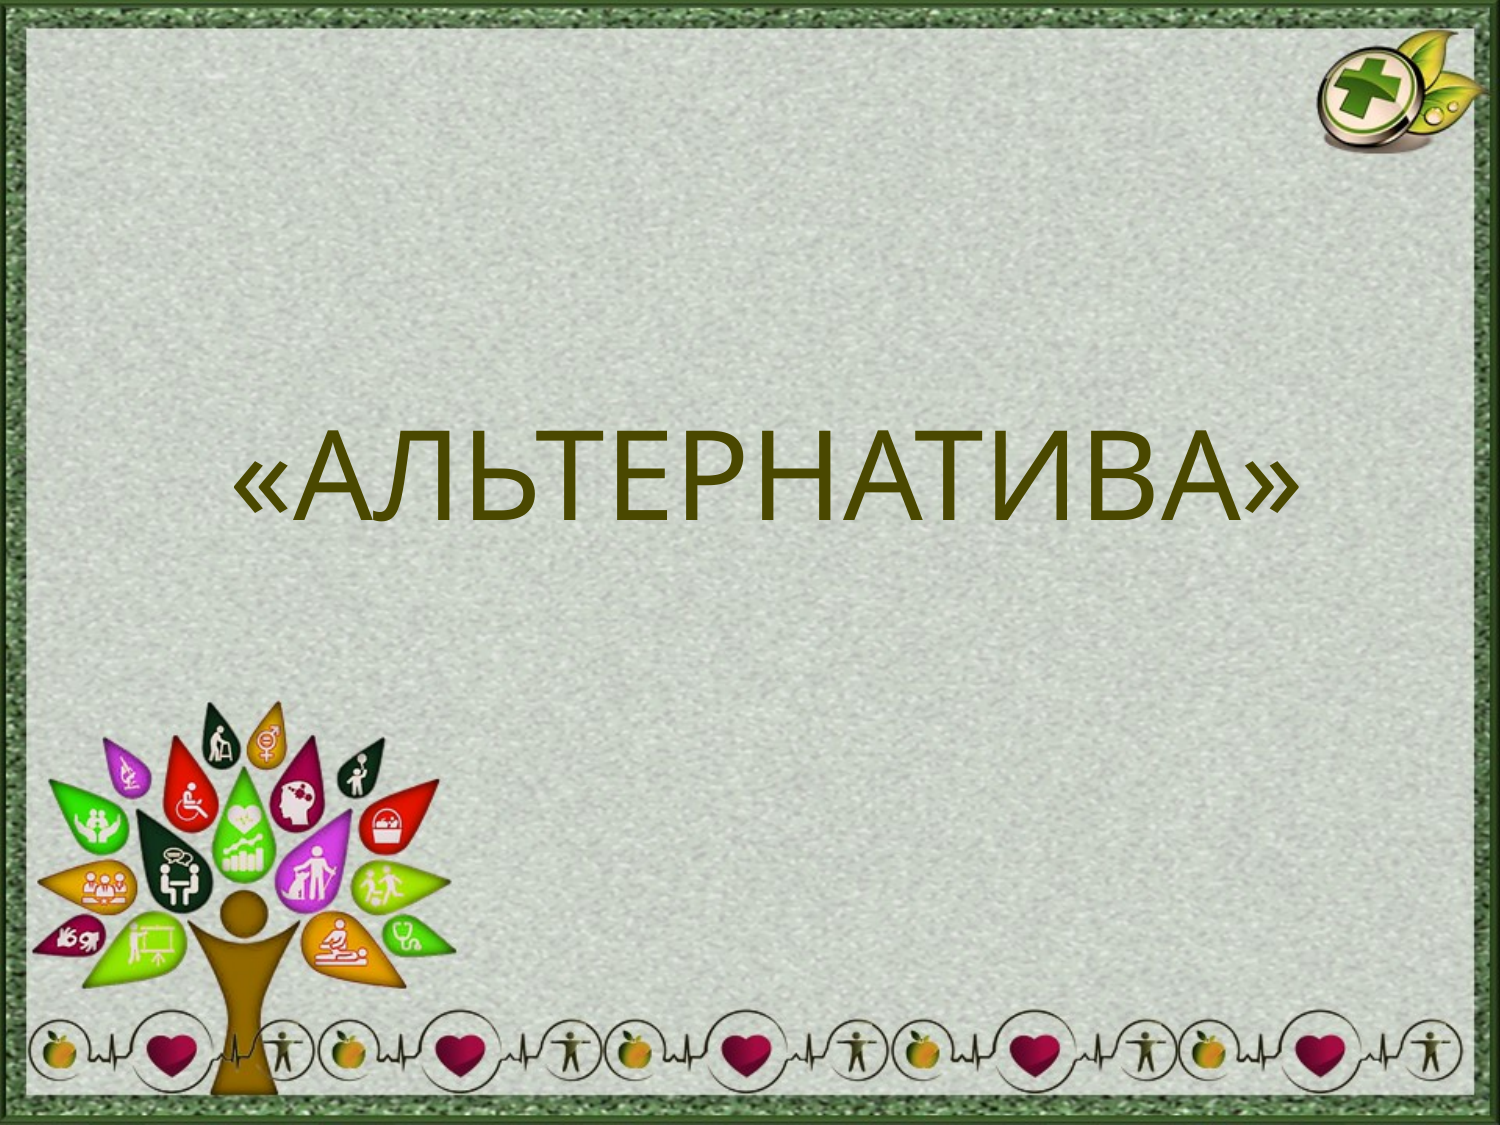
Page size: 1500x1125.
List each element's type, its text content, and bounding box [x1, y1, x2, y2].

picture [0, 0, 1500, 1125]
title «АЛЬТЕРНАТИВА» [35, 427, 1500, 555]
